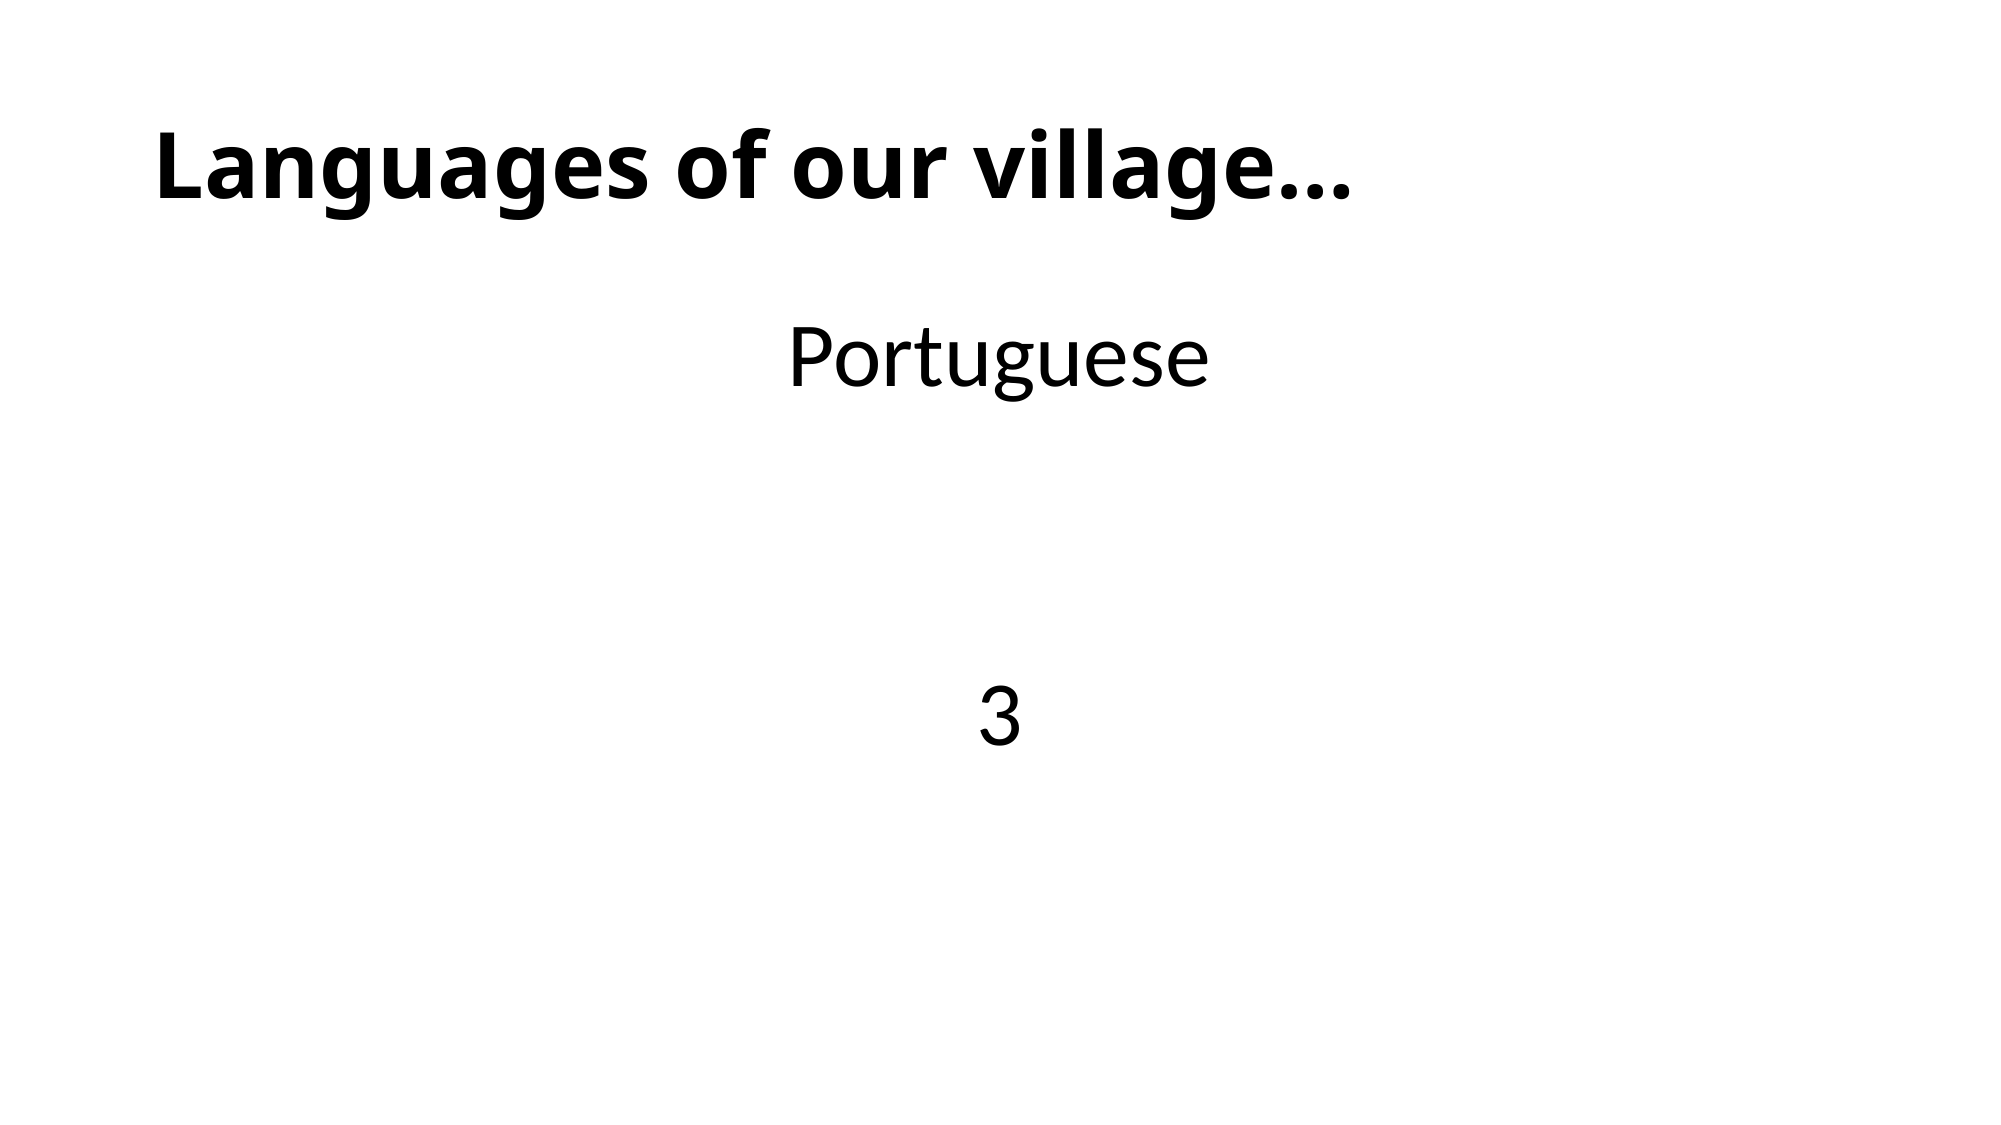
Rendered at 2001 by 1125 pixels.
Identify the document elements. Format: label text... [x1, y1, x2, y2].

list Portuguese 3 [137, 299, 1863, 1014]
title Languages of our village… [137, 59, 1863, 278]
